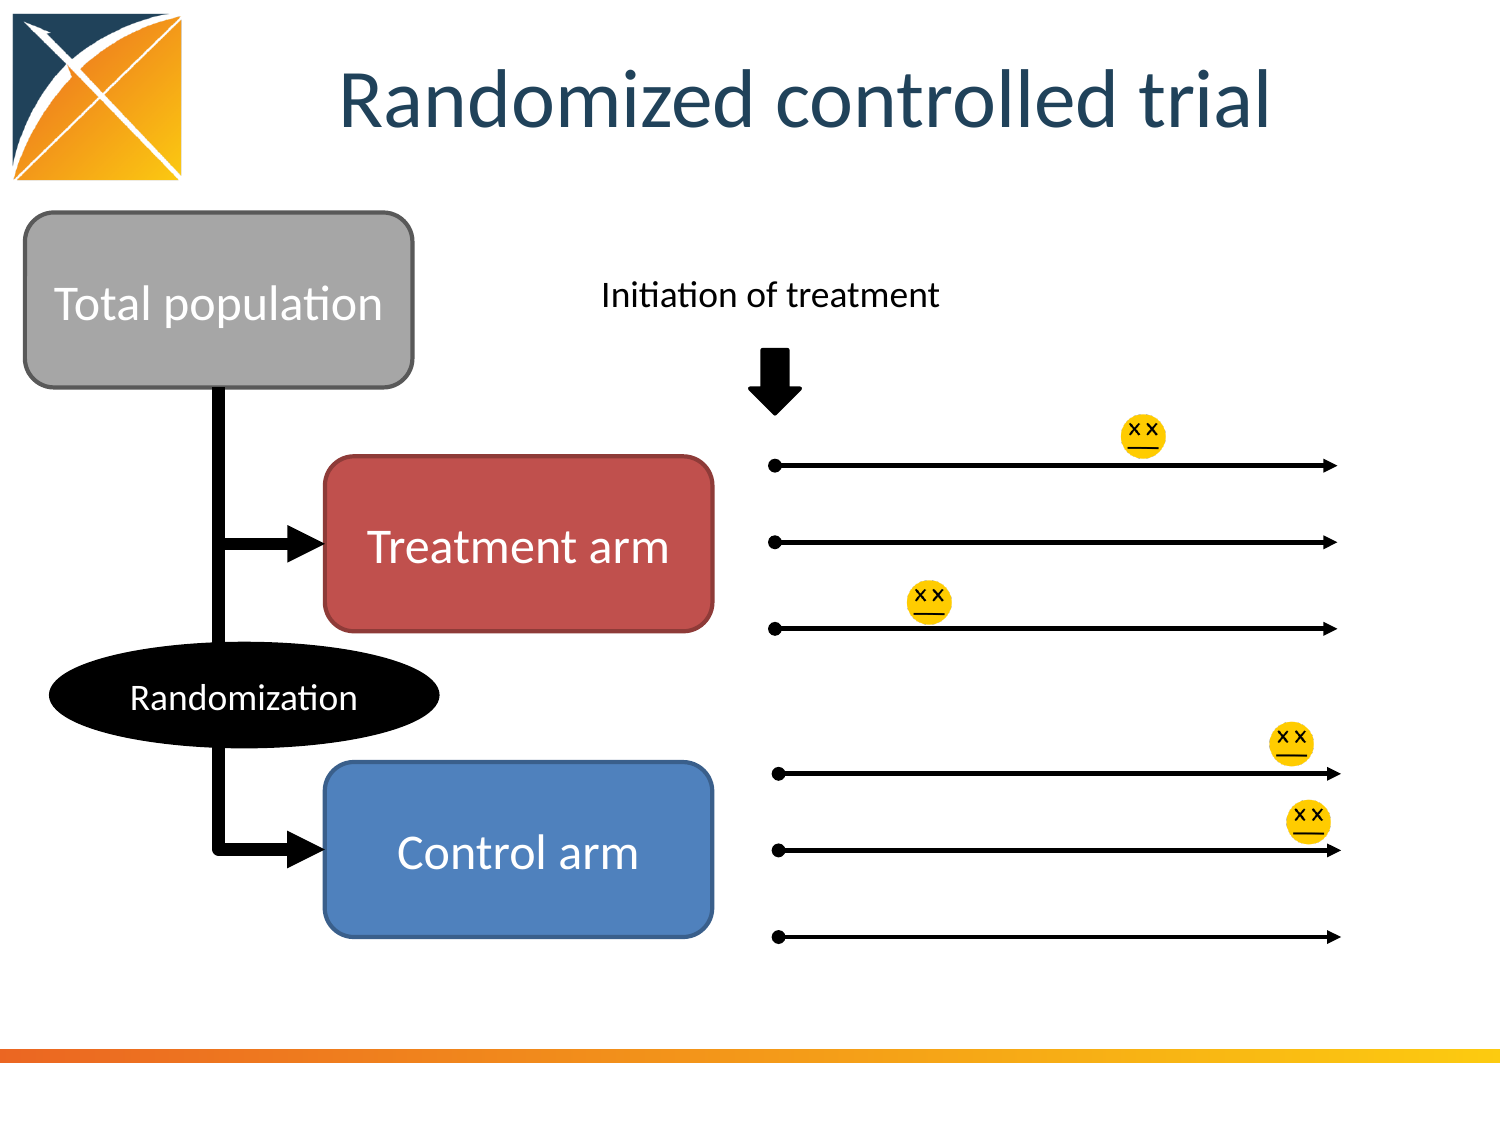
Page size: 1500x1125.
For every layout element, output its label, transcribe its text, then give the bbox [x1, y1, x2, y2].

text_box Total population [22, 210, 415, 390]
text_box Randomization [48, 680, 440, 749]
picture [1262, 720, 1321, 773]
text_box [193, 412, 351, 520]
text_box [748, 347, 802, 416]
text_box Initiation of treatment [586, 262, 956, 323]
text_box Treatment arm [322, 454, 715, 634]
title Randomized controlled trial [187, 24, 1425, 163]
picture [0, 0, 206, 200]
picture [1113, 413, 1173, 466]
picture [1279, 798, 1338, 851]
picture [899, 579, 959, 632]
text_box Control arm [322, 759, 715, 940]
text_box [40, 565, 503, 672]
